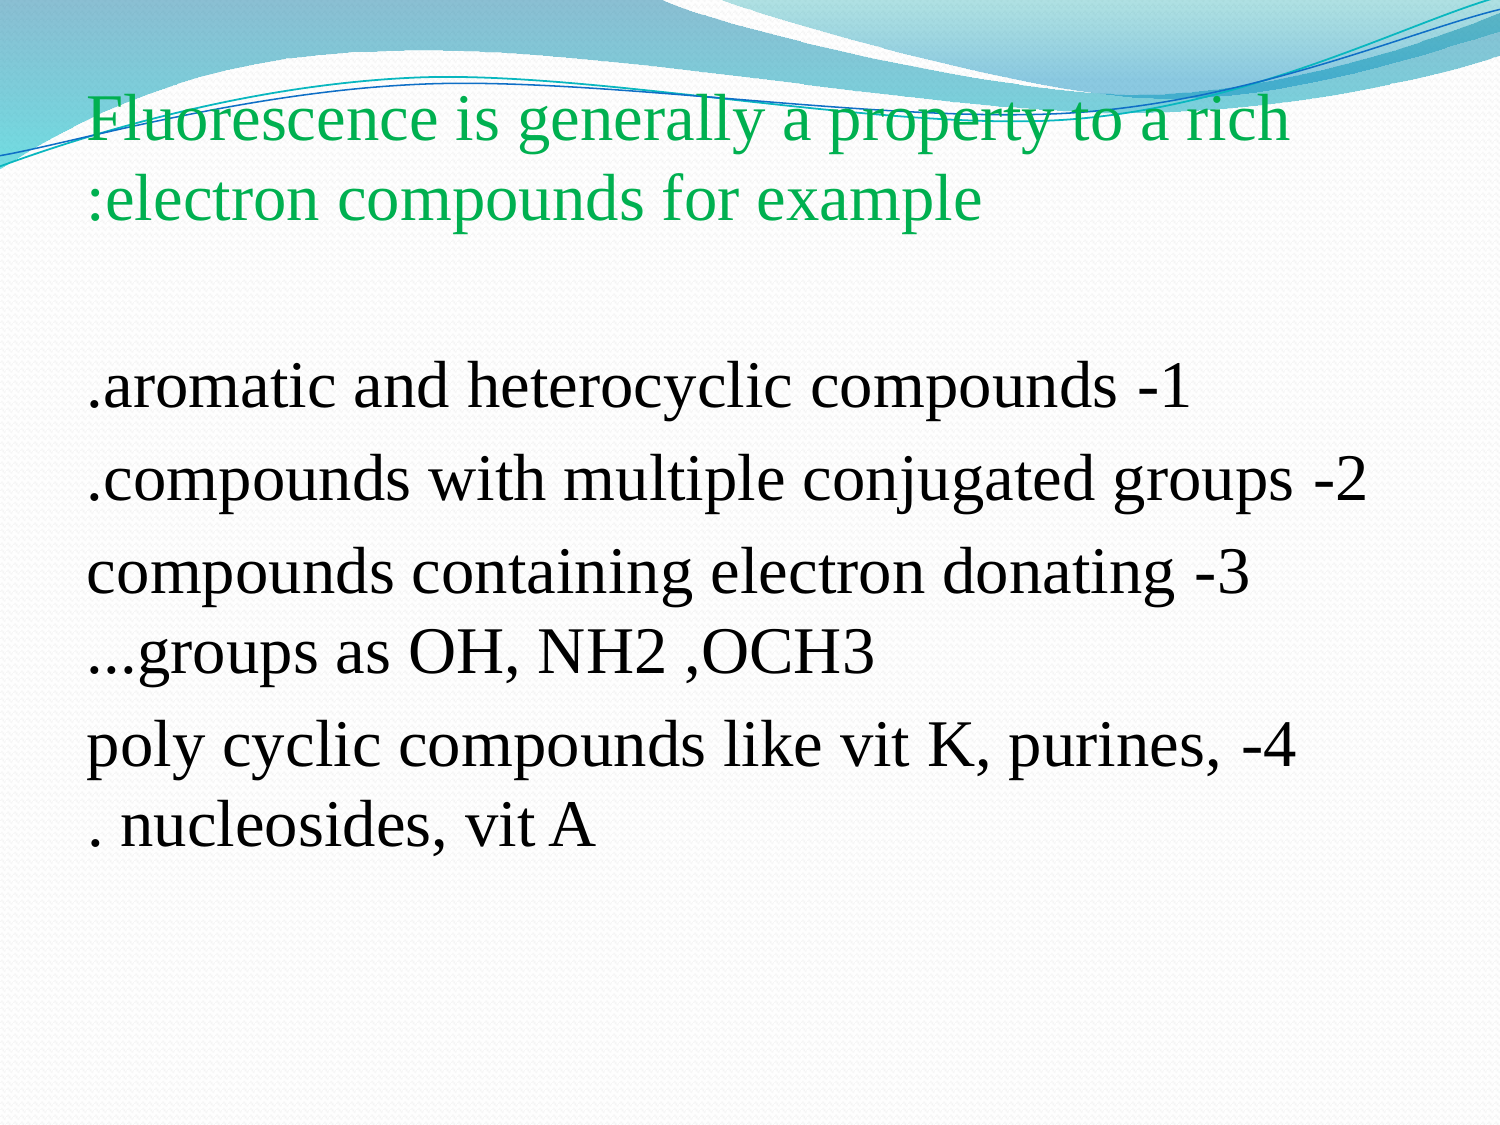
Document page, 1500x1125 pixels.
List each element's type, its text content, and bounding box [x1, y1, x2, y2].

text_box Fluorescence is generally a property to a rich electron compounds for example: 1- aromatic and heterocyclic compounds. 2- compounds with multiple conjugated groups. 3- compounds containing electron donating groups as OH, NH2 ,OCH3... 4- poly cyclic compounds like vit K, purines, nucleosides, vit A . [72, 66, 1422, 966]
